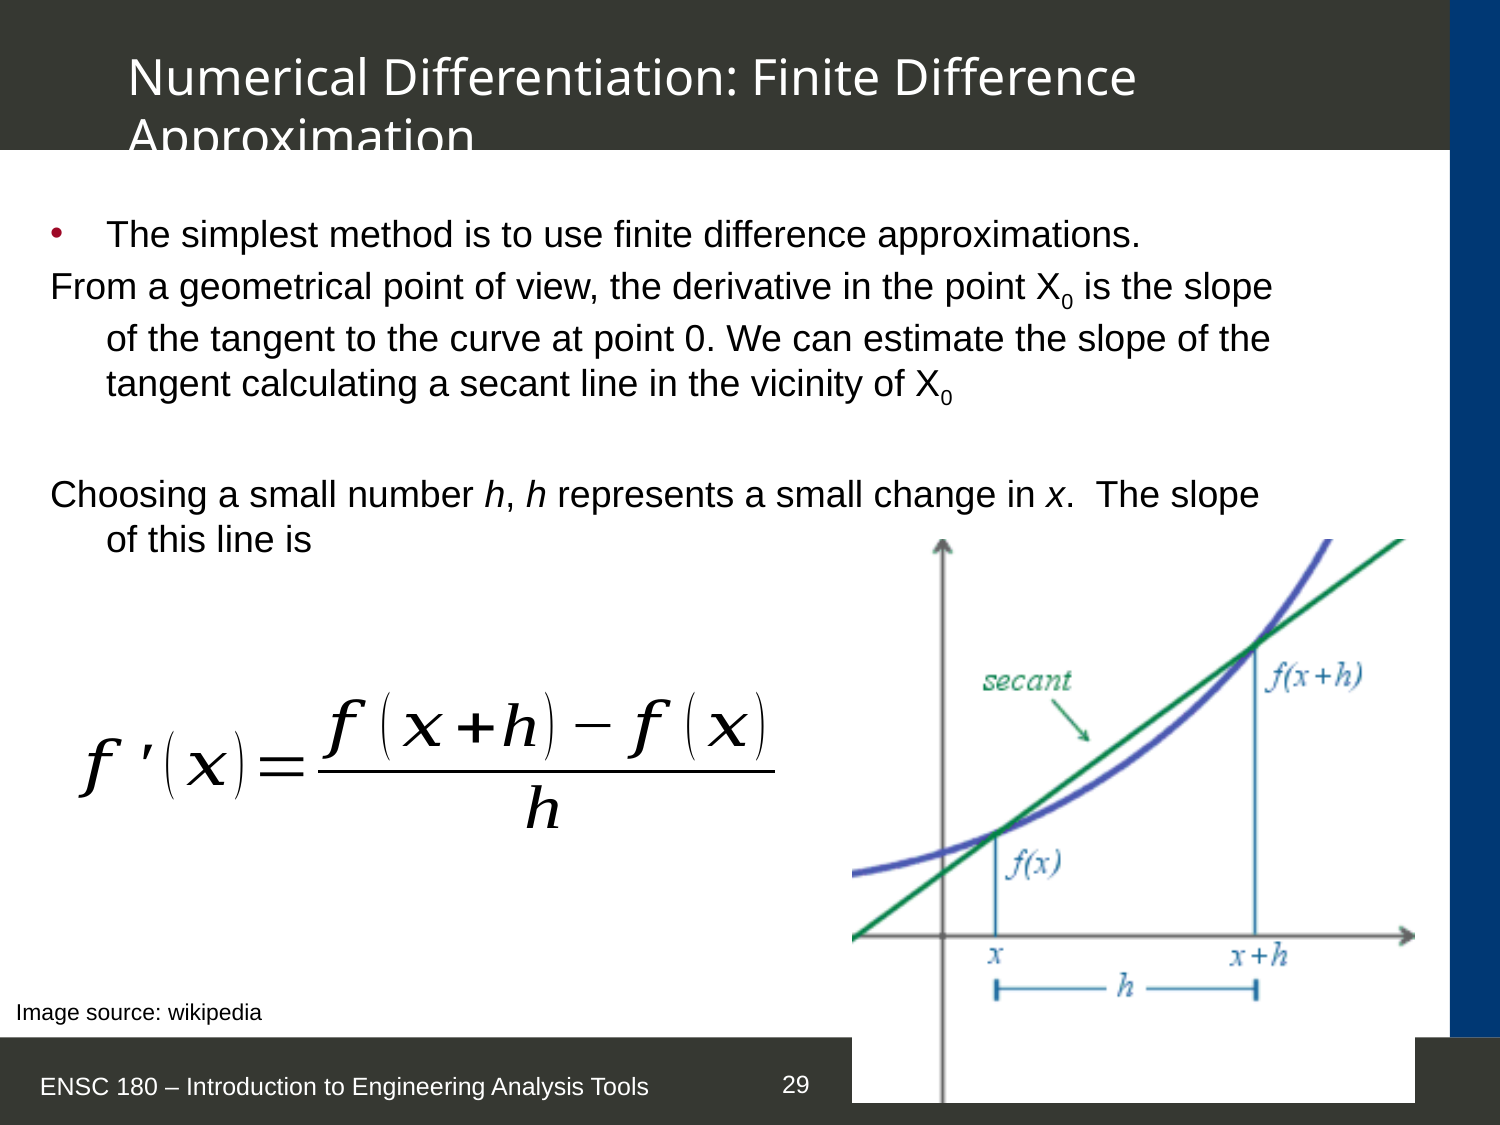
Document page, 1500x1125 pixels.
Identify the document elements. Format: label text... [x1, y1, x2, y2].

list The simplest method is to use finite difference approximations. From a geometrical point of view, the derivative in the point X0 is the slope of the tangent to the curve at point 0. We can estimate the slope of the tangent calculating a secant line in the vicinity of X0 Choosing a small number h, h represents a small change in x. The slope of this line is [34, 202, 1311, 403]
footer ENSC 180 – Introduction to Engineering Analysis Tools [24, 1062, 678, 1108]
picture [852, 539, 1416, 1103]
title Numerical Differentiation: Finite Difference Approximation [112, 37, 1451, 138]
text_box Image source: wikipedia [1, 990, 278, 1033]
